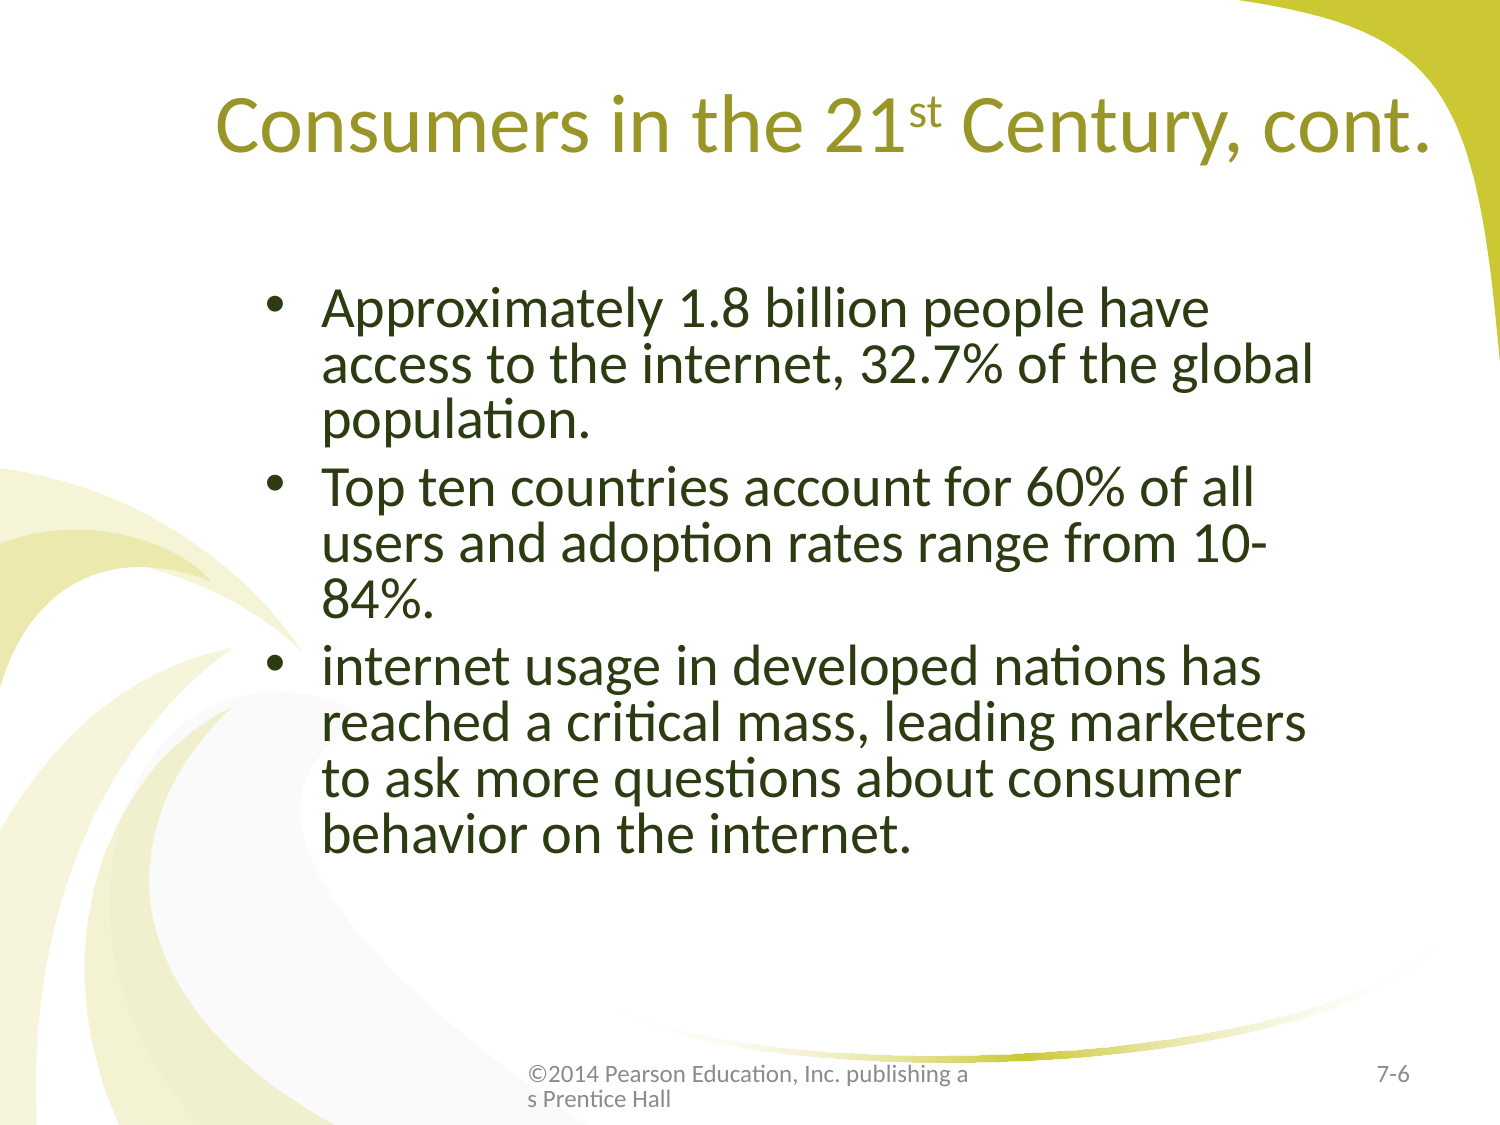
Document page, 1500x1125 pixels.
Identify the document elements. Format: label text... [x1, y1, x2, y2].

title Consumers in the 21st Century, cont. [200, 37, 1463, 200]
list Approximately 1.8 billion people have access to the internet, 32.7% of the global population. Top ten countries account for 60% of all users and adoption rates range from 10-84%. internet usage in developed nations has reached a critical mass, leading marketers to ask more questions about consumer behavior on the internet. [249, 275, 1350, 1000]
footer ©2014 Pearson Education, Inc. publishing as Prentice Hall [512, 1042, 988, 1103]
slide_number 7-6 [1074, 1042, 1425, 1103]
